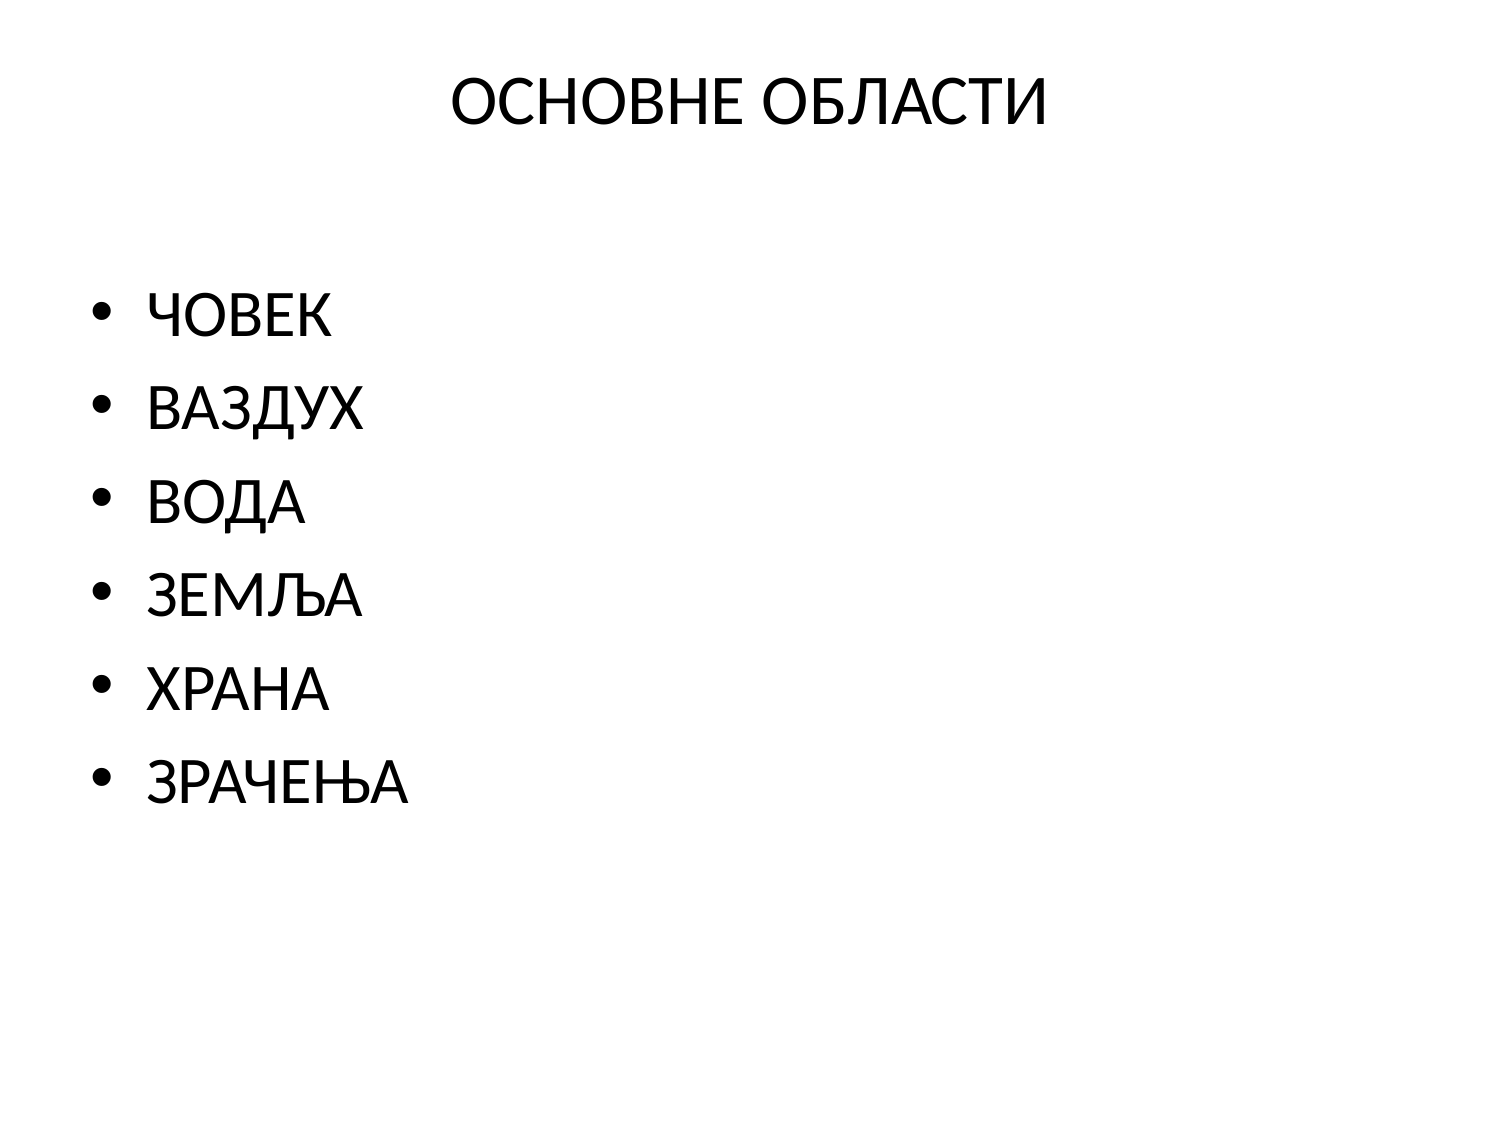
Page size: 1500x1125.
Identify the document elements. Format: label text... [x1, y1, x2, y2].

title ОСНОВНЕ ОБЛАСТИ [75, 45, 1425, 233]
list ЧОВЕК ВАЗДУХ ВОДА ЗЕМЉА ХРАНА ЗРАЧЕЊА [75, 262, 1425, 1005]
